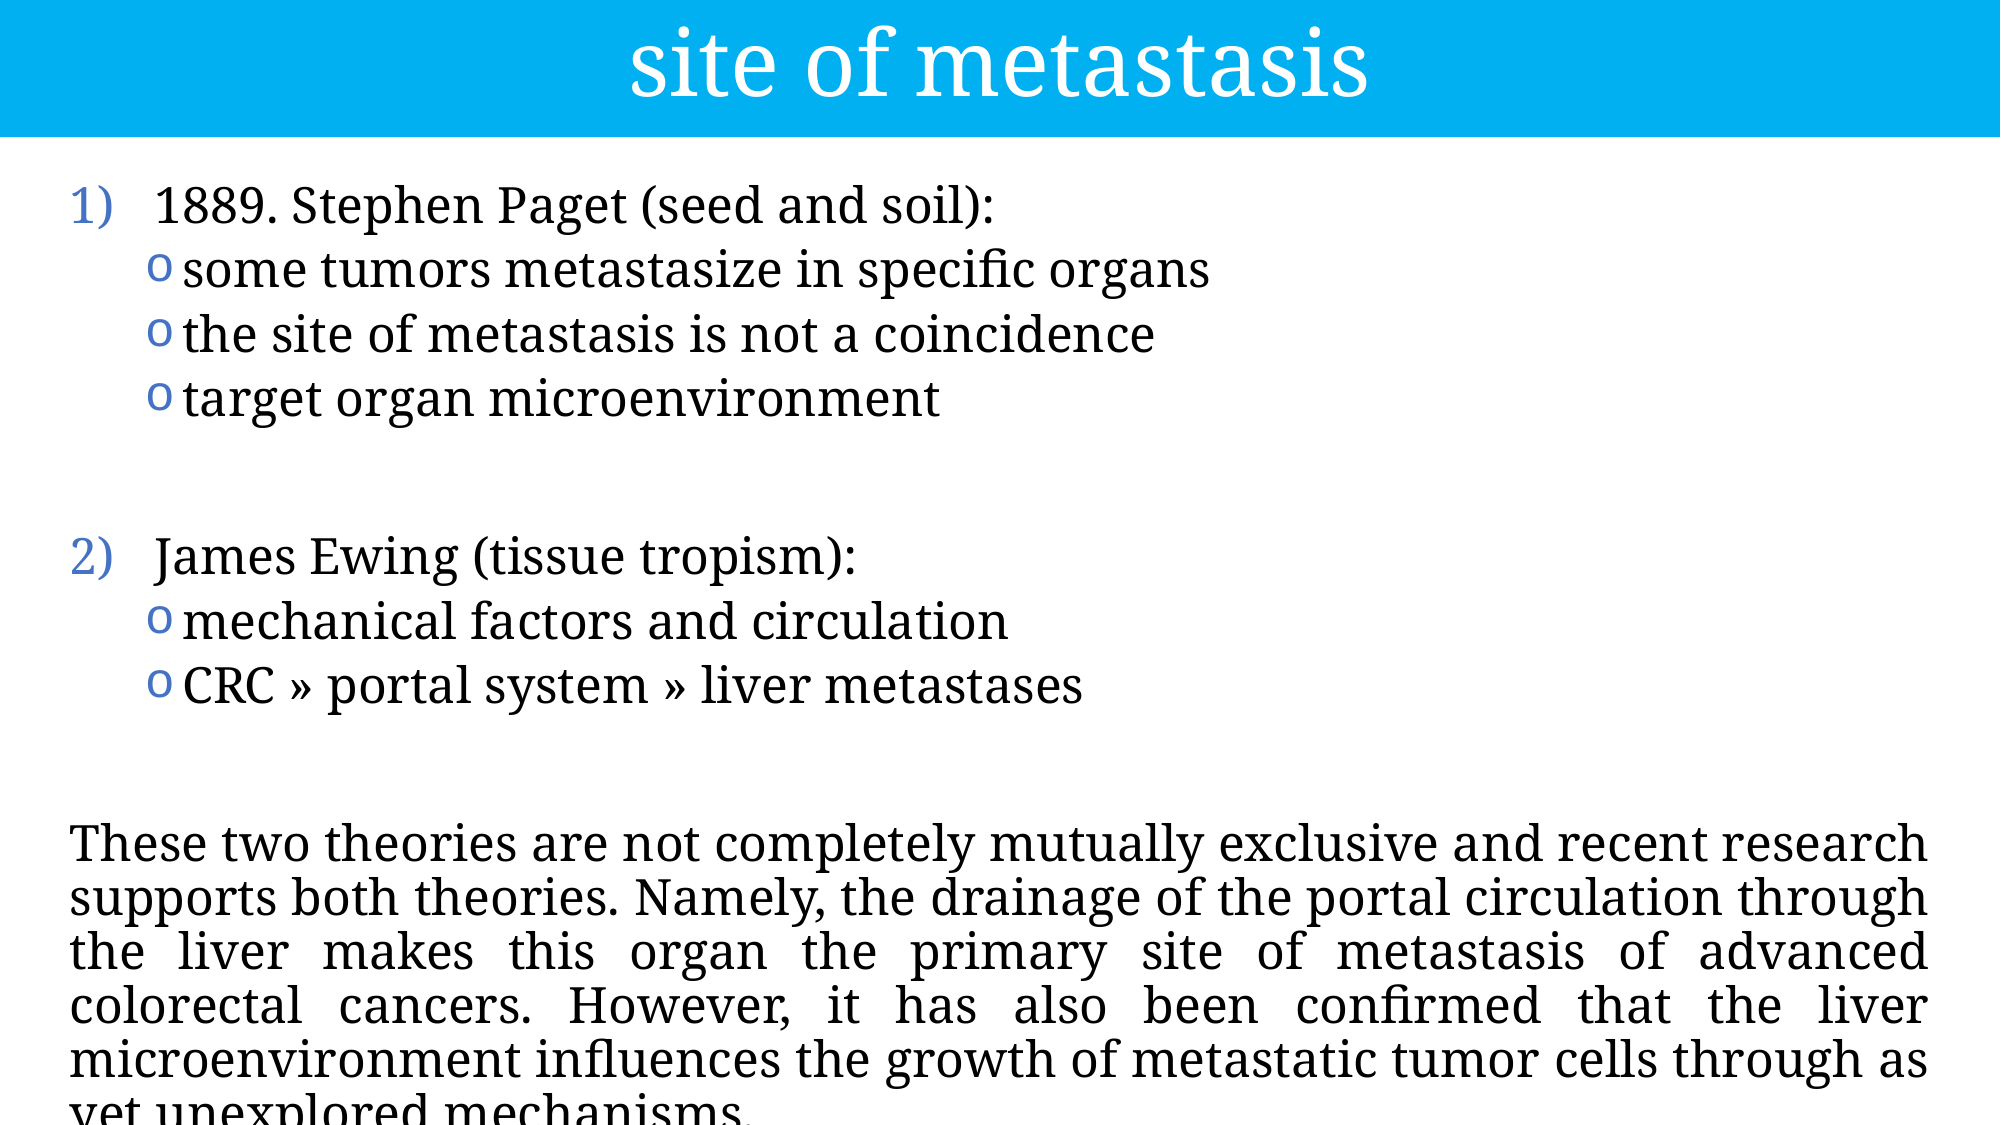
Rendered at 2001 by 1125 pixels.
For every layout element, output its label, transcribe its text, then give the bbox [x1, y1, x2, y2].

list 1889. Stephen Paget (seed and soil): some tumors metastasize in specific organs the site of metastasis is not a coincidence target organ microenvironment James Ewing (tissue tropism): mechanical factors and circulation CRC » portal system » liver metastases These two theories are not completely mutually exclusive and recent research supports both theories. Namely, the drainage of the portal circulation through the liver makes this organ the primary site of metastasis of advanced colorectal cancers. However, it has also been confirmed that the liver microenvironment influences the growth of metastatic tumor cells through as yet unexplored mechanisms. [55, 172, 1945, 1094]
title site of metastasis [0, 0, 2000, 138]
